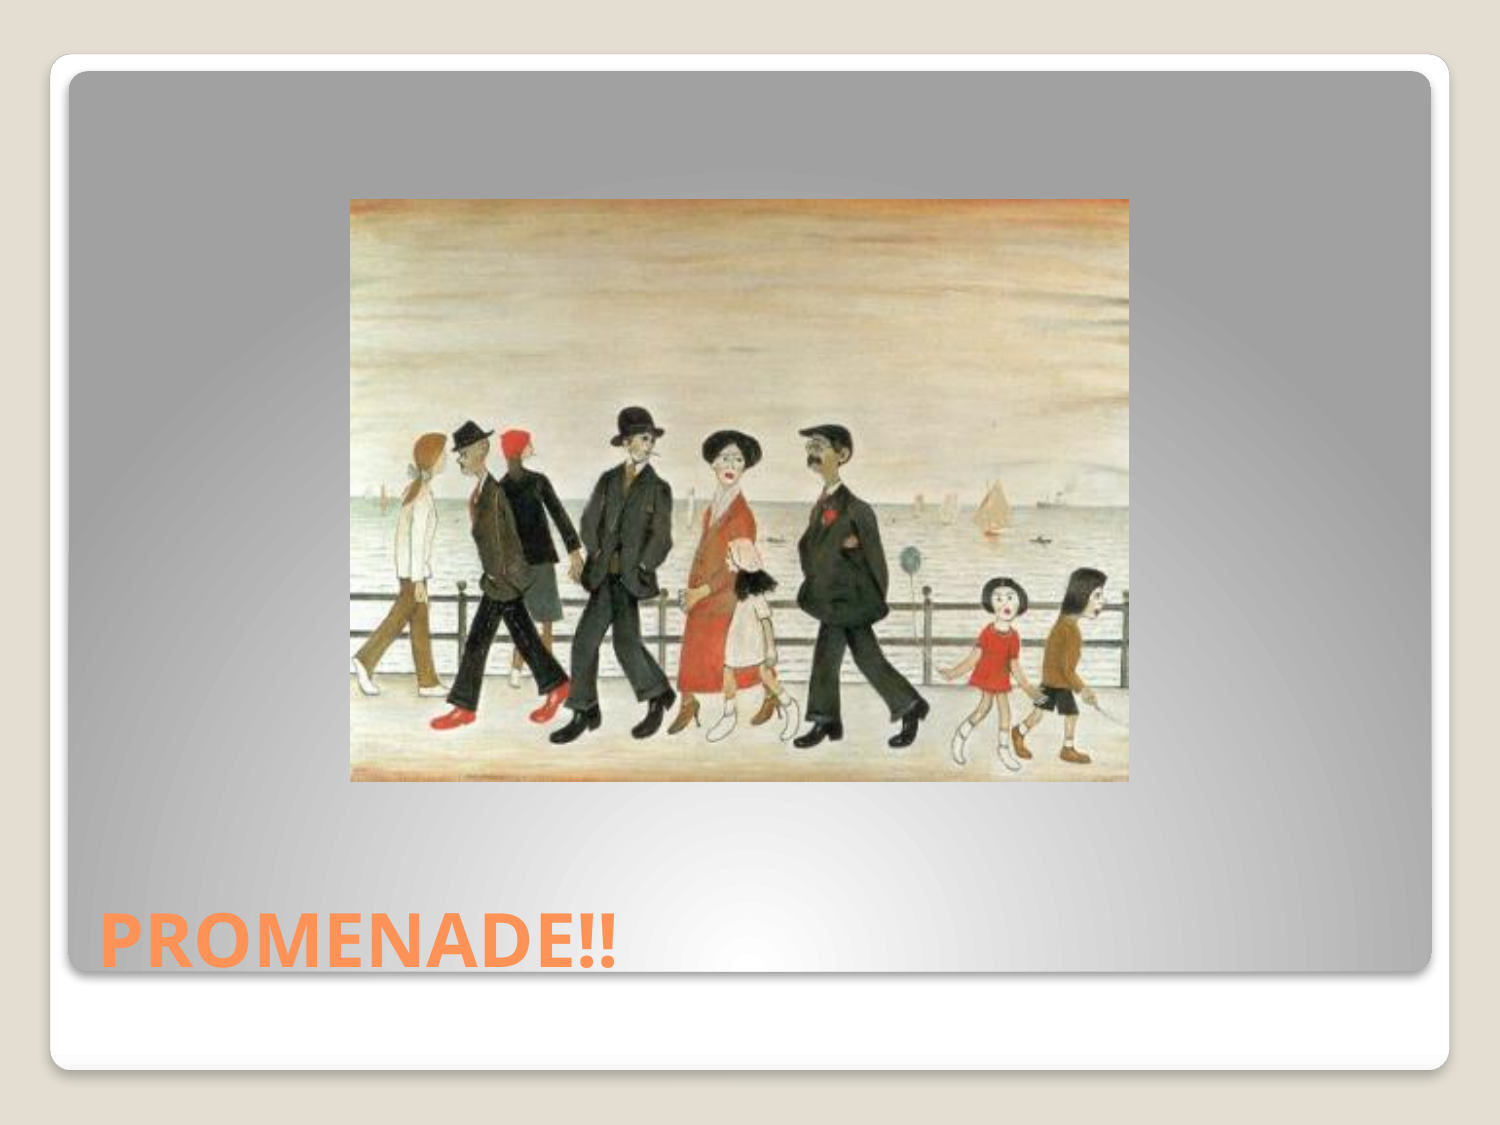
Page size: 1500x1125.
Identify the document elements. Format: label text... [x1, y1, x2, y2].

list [349, 199, 1129, 782]
title PROMENADE!! [82, 817, 1425, 990]
